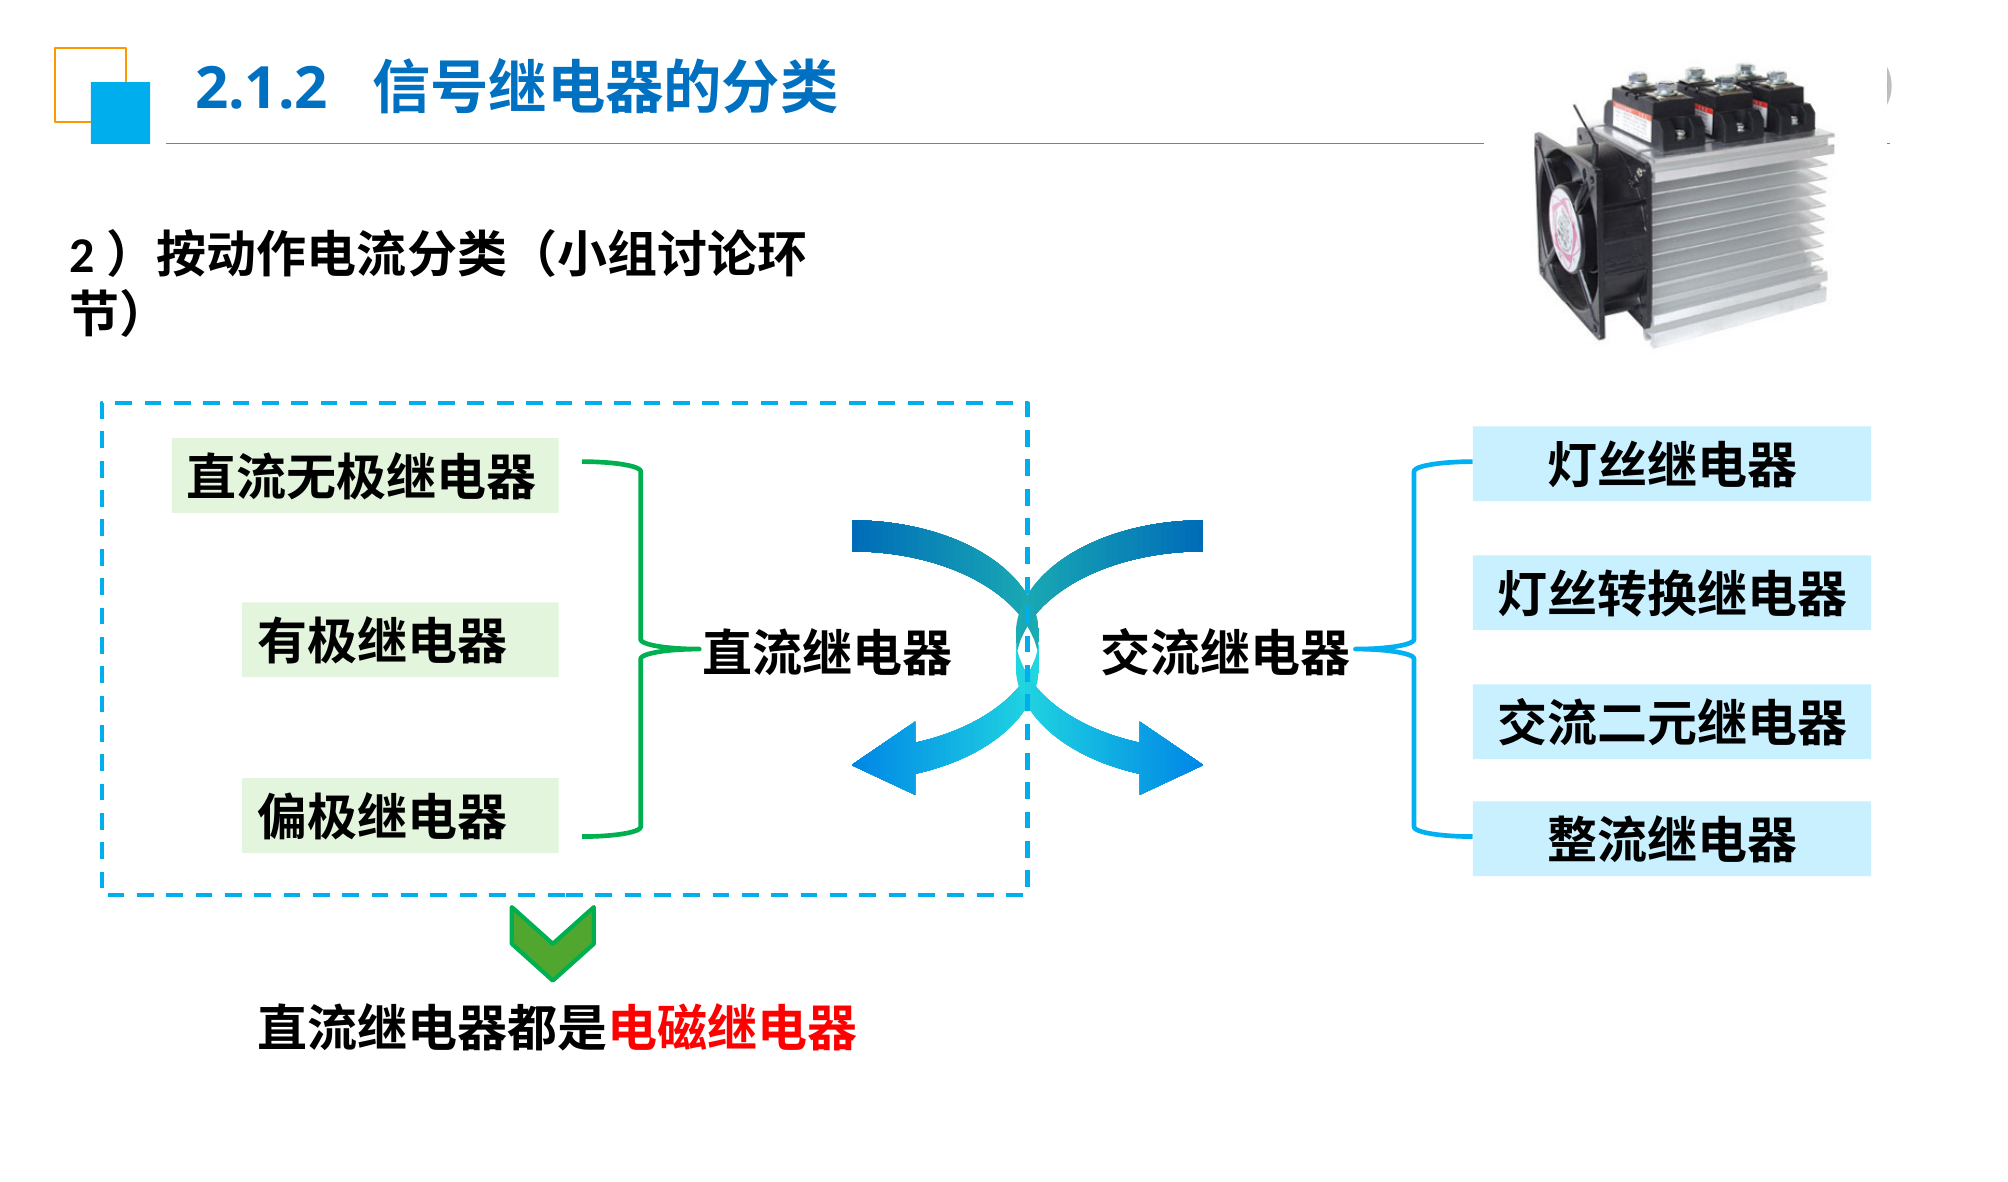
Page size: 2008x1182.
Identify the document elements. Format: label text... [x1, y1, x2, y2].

picture [1484, 39, 1887, 362]
text_box 2.1.2 信号继电器的分类 [174, 39, 860, 131]
text_box 直流继电器都是电磁继电器 [242, 988, 981, 1064]
text_box 灯丝继电器 [1472, 426, 1872, 502]
text_box [100, 401, 1030, 897]
text_box 交流二元继电器 [1472, 684, 1872, 760]
text_box 2）按动作电流分类（小组讨论环节） [54, 215, 911, 351]
text_box [1028, 615, 1040, 686]
text_box [1354, 460, 1473, 838]
text_box [1028, 678, 1204, 795]
text_box 交流继电器 [1086, 613, 1413, 689]
text_box 整流继电器 [1472, 801, 1872, 877]
text_box 灯丝转换继电器 [1472, 555, 1872, 631]
text_box [509, 905, 596, 983]
